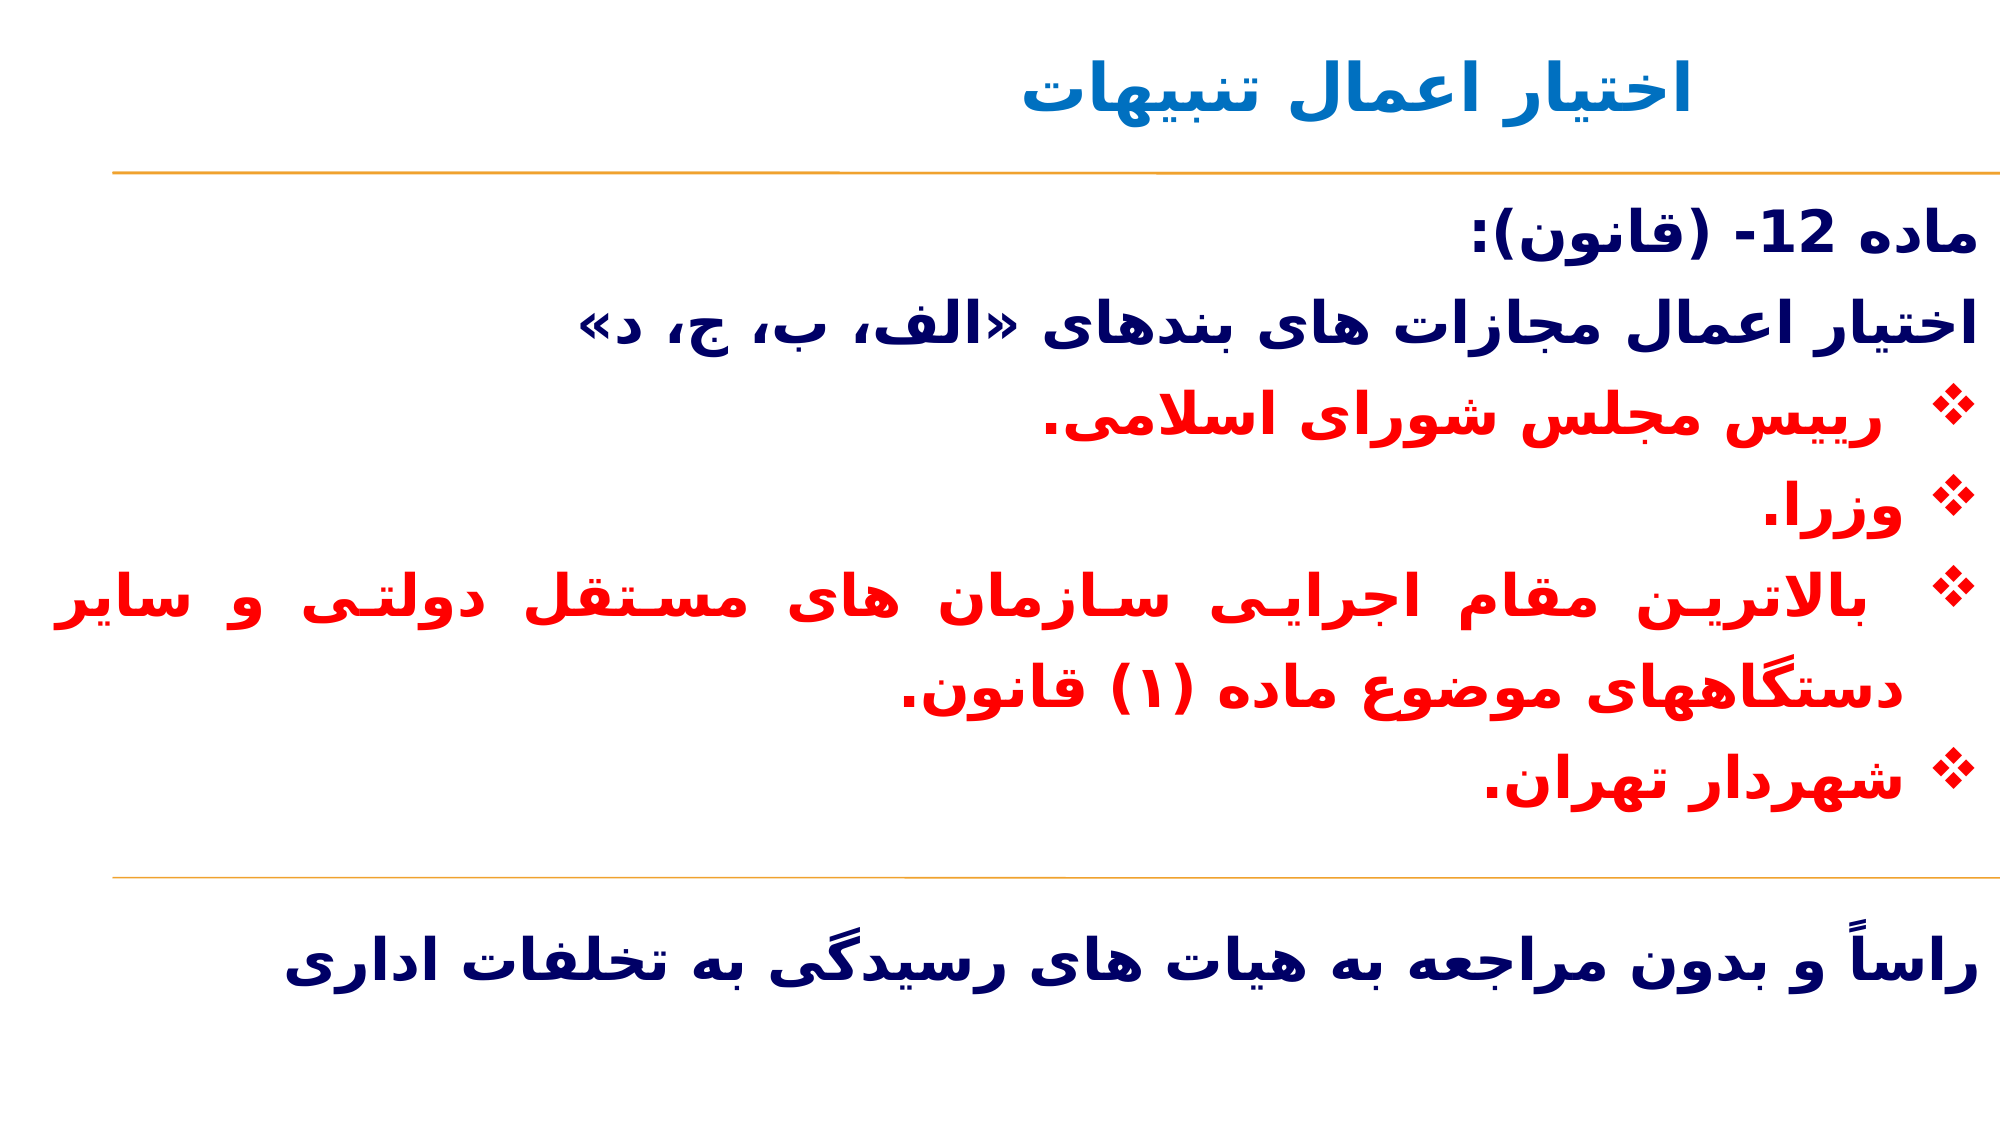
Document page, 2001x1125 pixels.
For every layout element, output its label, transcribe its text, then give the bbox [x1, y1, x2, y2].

text_box اختیار اعمال تنبیهات [269, 32, 1715, 138]
text_box ‌ماده 12- (قانون): اختیار اعمال مجازات های بندهای «الف، ب، ج، د» رییس مجلس شورای اسلامی. وزرا. بالاترین مقام اجرایی سازمان های مستقل دولتی و سایر دستگاههای موضوع ماده (۱) قانون. شهردار تهران. راساً و بدون مراجعه به هیات های رسیدگی به تخلفات اداری [26, 178, 1996, 988]
